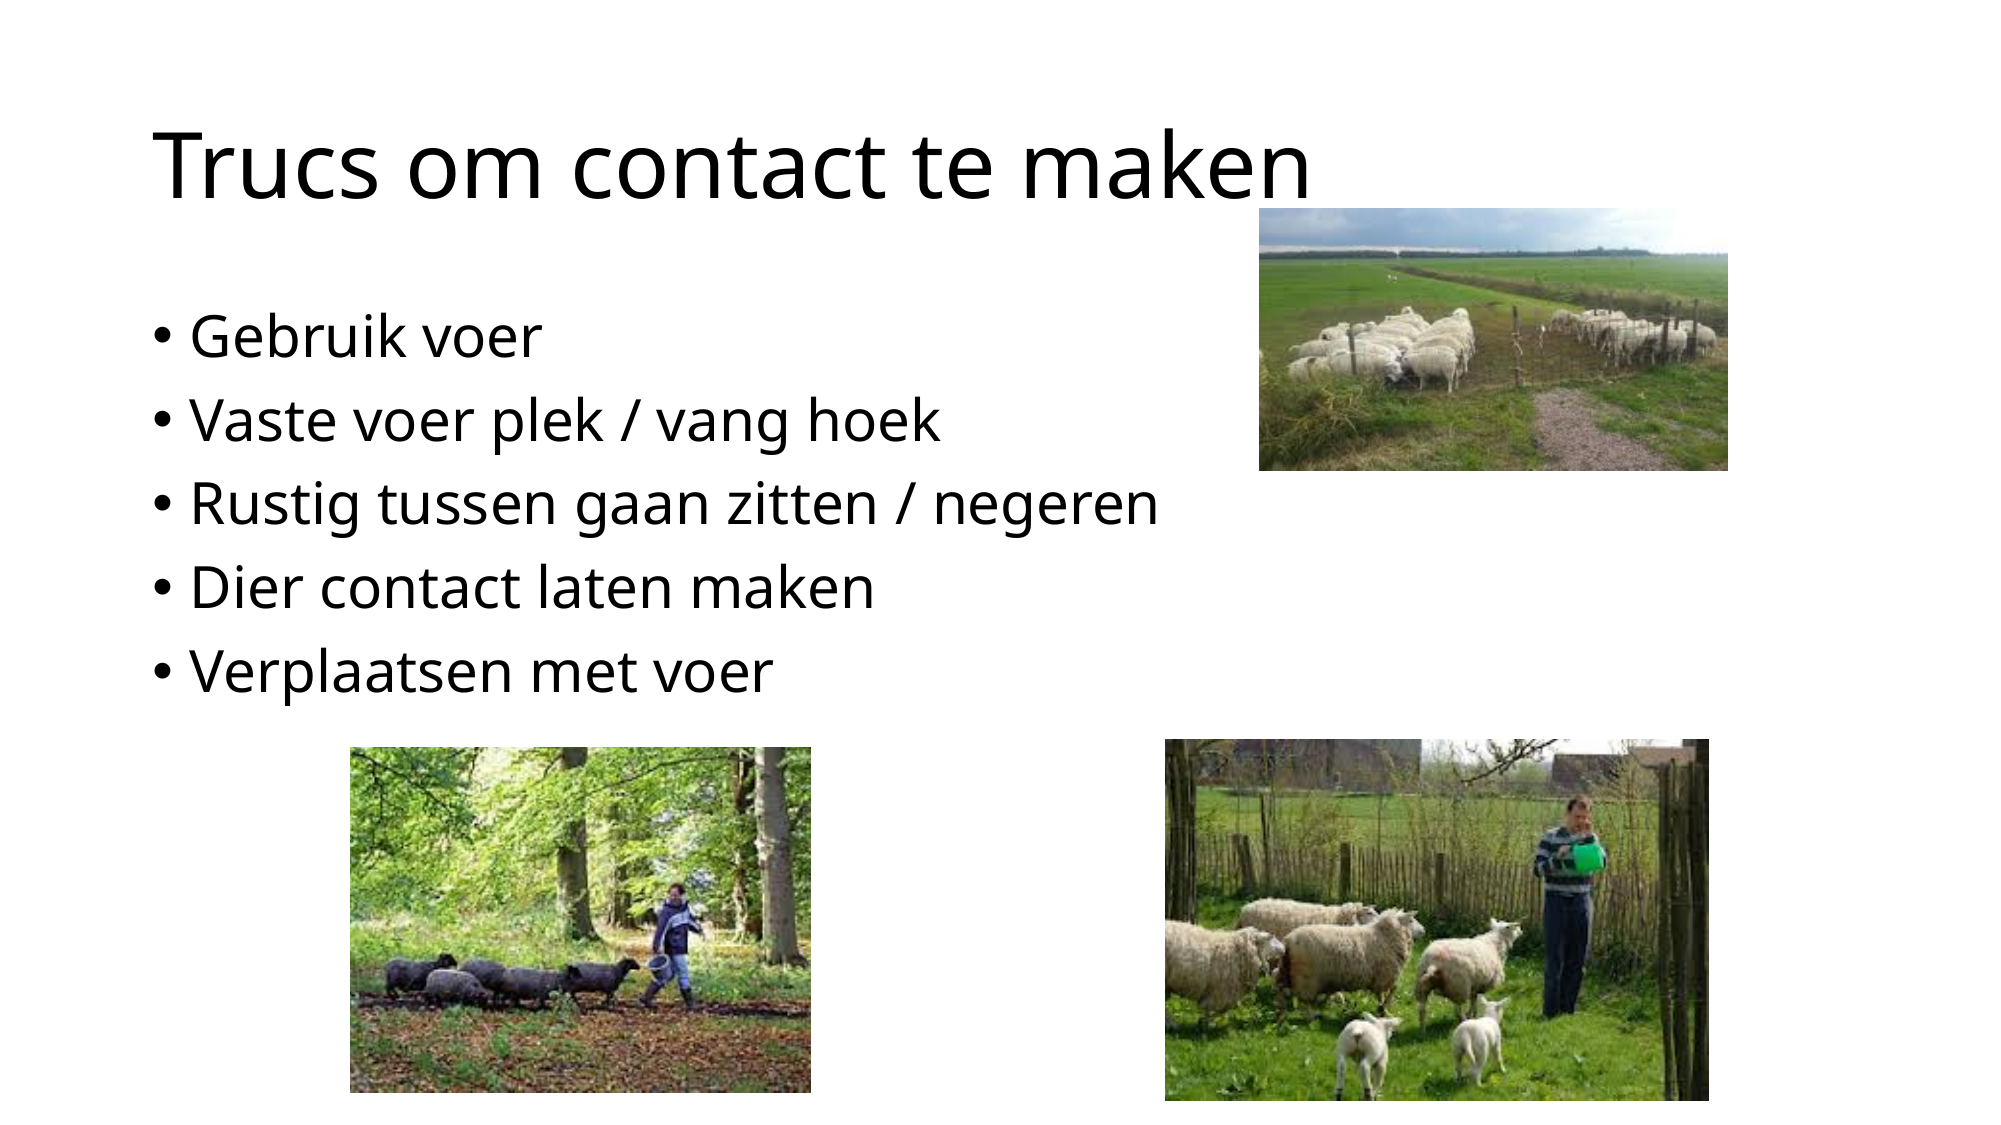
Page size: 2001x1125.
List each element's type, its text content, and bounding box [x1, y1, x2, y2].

picture [350, 747, 811, 1094]
picture [1165, 739, 1709, 1101]
picture [1259, 208, 1728, 471]
list Gebruik voer Vaste voer plek / vang hoek Rustig tussen gaan zitten / negeren Dier contact laten maken Verplaatsen met voer [137, 299, 1863, 1014]
title Trucs om contact te maken [137, 59, 1863, 278]
